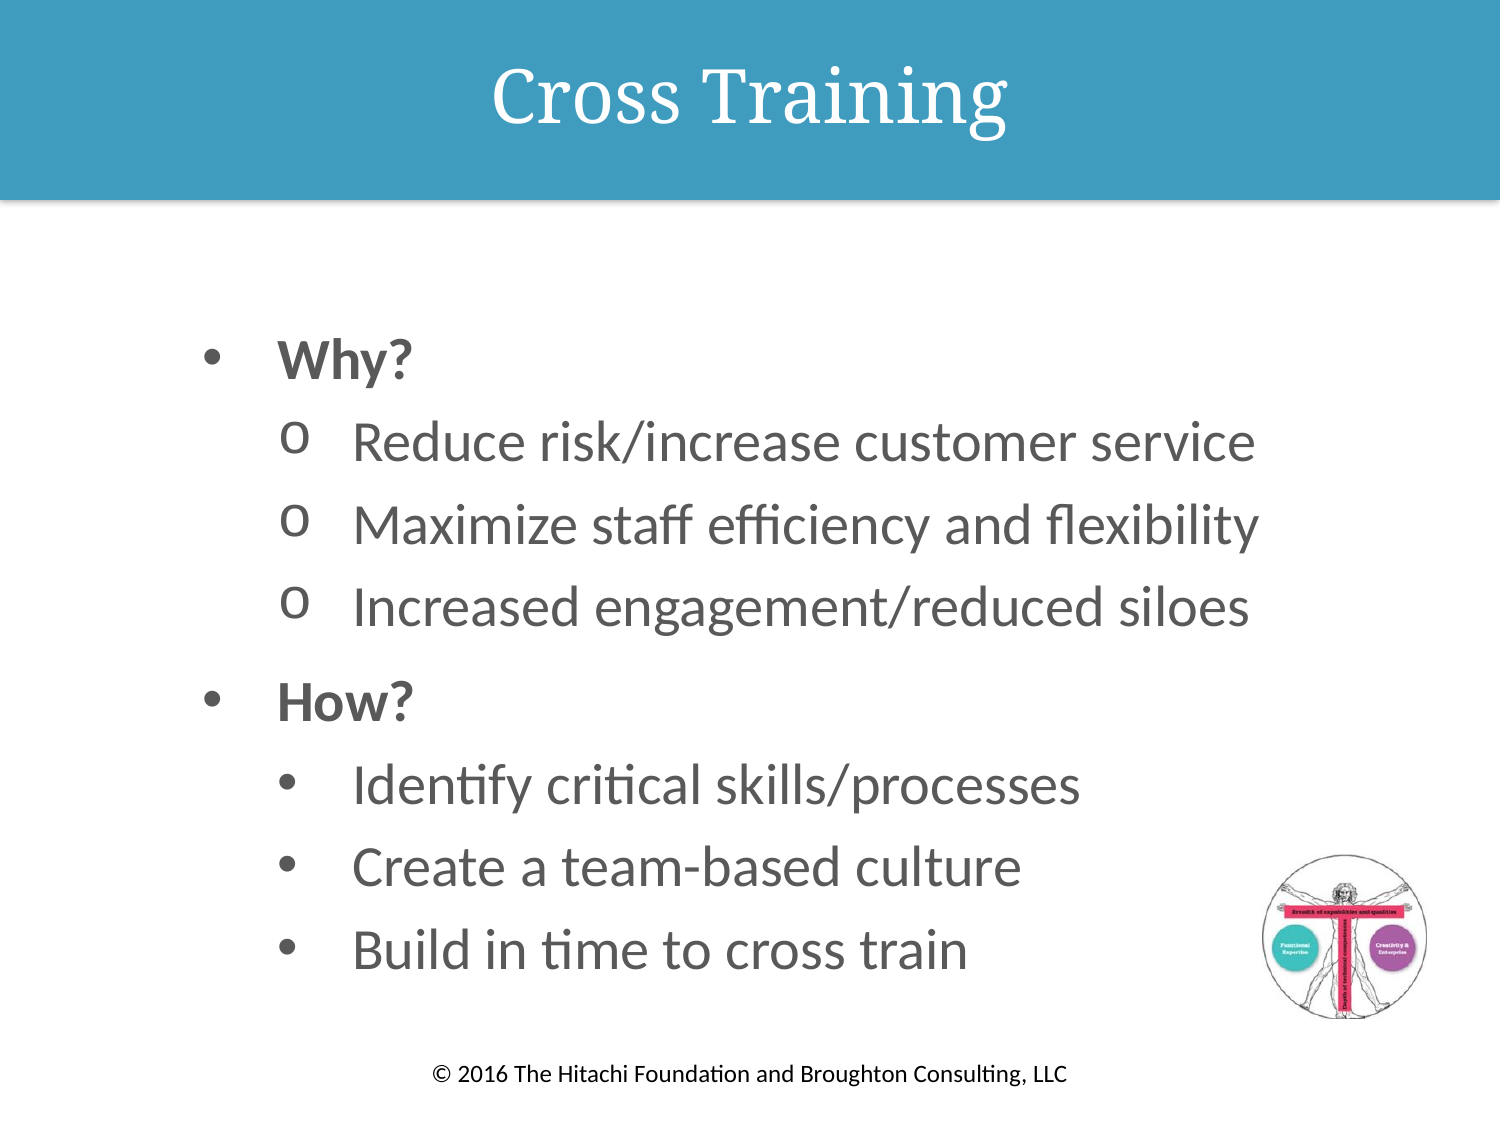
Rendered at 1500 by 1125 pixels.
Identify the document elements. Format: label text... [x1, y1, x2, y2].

title Cross Training [112, 24, 1388, 163]
picture [1262, 854, 1427, 1019]
text_box Why? Reduce risk/increase customer service Maximize staff efficiency and flexibility Increased engagement/reduced siloes How? Identify critical skills/processes Create a team-based culture Build in time to cross train [112, 313, 1350, 989]
